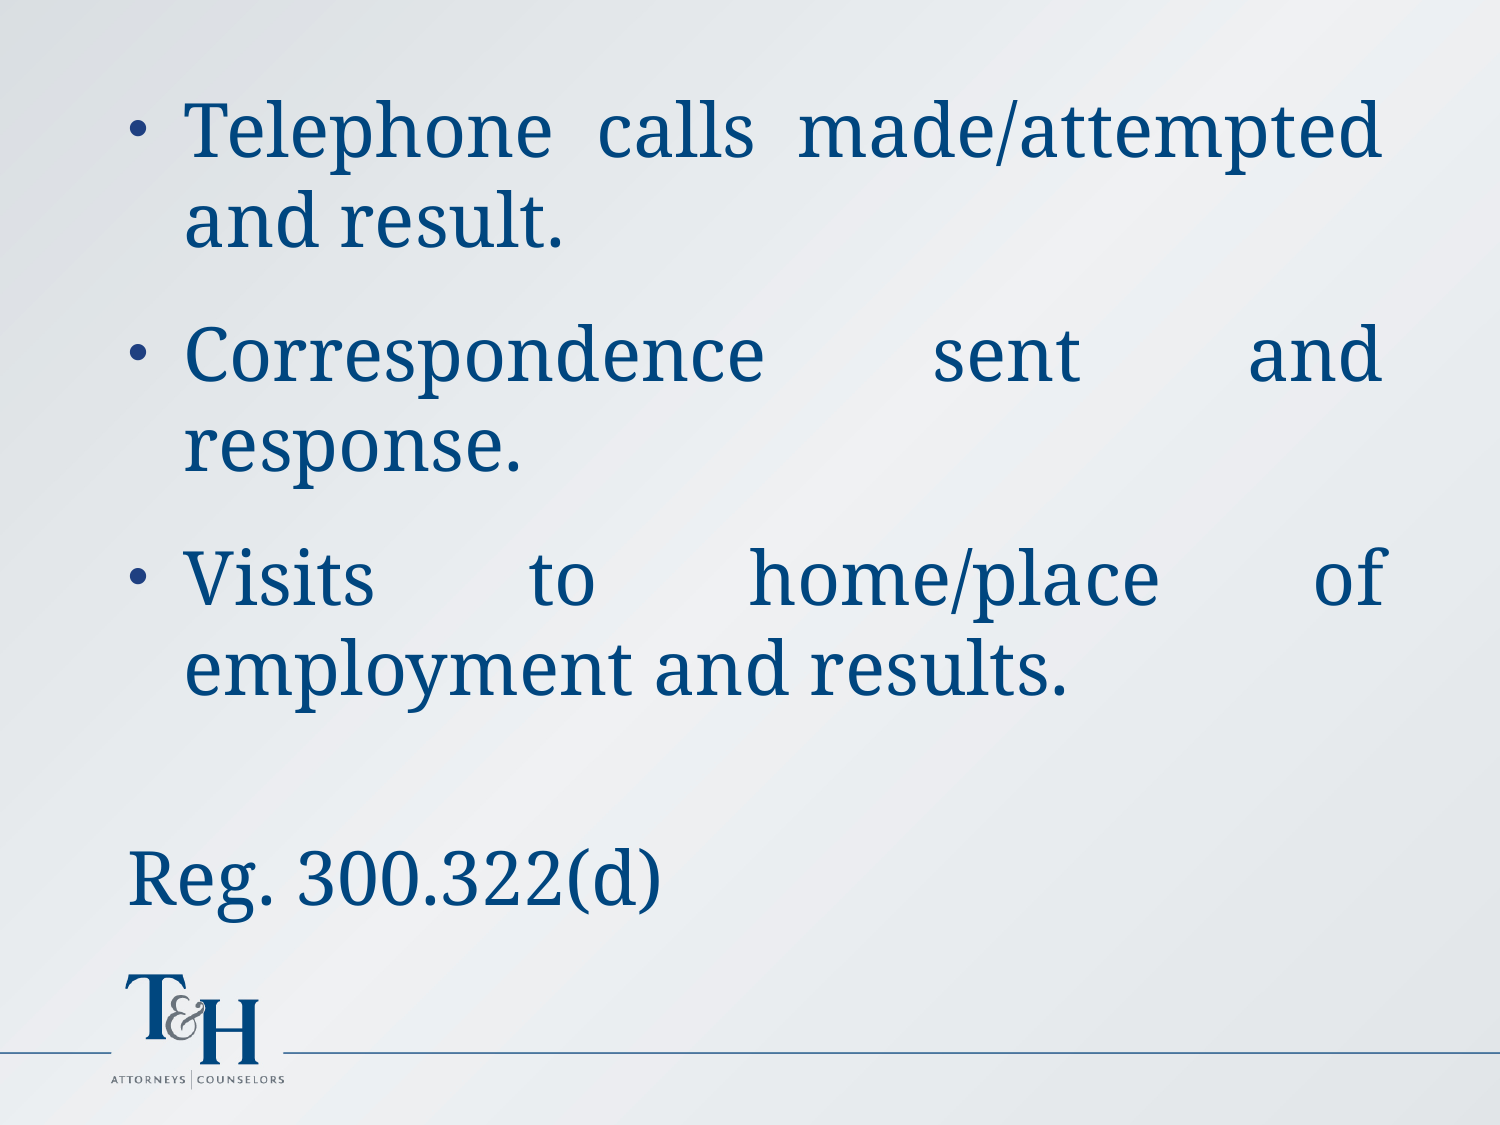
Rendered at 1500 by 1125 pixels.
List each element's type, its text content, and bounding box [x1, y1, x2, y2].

list Telephone calls made/attempted and result. Correspondence sent and response. Visits to home/place of employment and results. Reg. 300.322(d) [112, 74, 1401, 851]
picture [0, 0, 1500, 1125]
